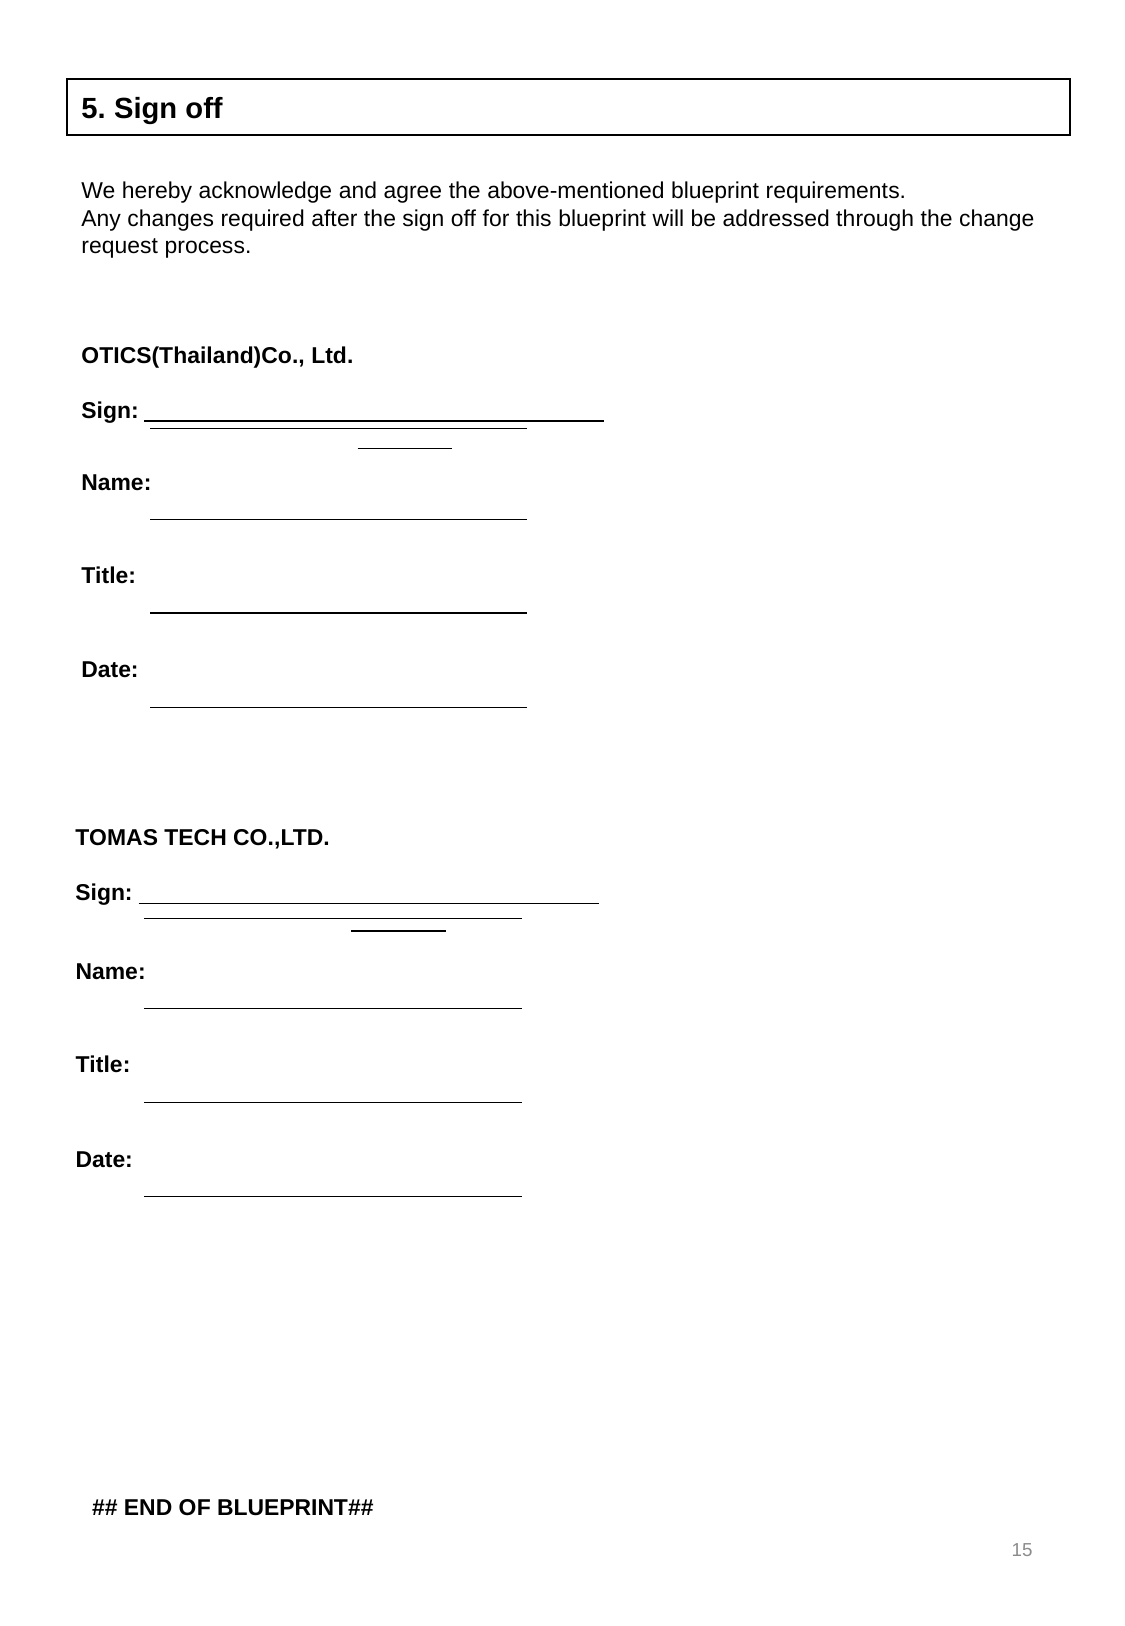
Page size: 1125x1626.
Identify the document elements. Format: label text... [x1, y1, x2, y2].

text_box Date: [60, 1137, 576, 1180]
text_box 5. Sign off [66, 78, 1071, 136]
text_box Date: [66, 647, 582, 690]
slide_number 15 [794, 1527, 1048, 1593]
text_box Title: [66, 553, 582, 596]
text_box ## END OF BLUEPRINT## [77, 1484, 1081, 1527]
text_box Name: [60, 949, 576, 992]
text_box Name: [66, 459, 582, 503]
text_box We hereby acknowledge and agree the above-mentioned blueprint requirements. Any changes required after the sign off for this blueprint will be addressed through the change request process. OTICS(Thailand)Co., Ltd. Sign: [66, 168, 1071, 486]
text_box Title: [60, 1042, 576, 1085]
text_box TOMAS TECH CO.,LTD. Sign: [60, 787, 1065, 968]
